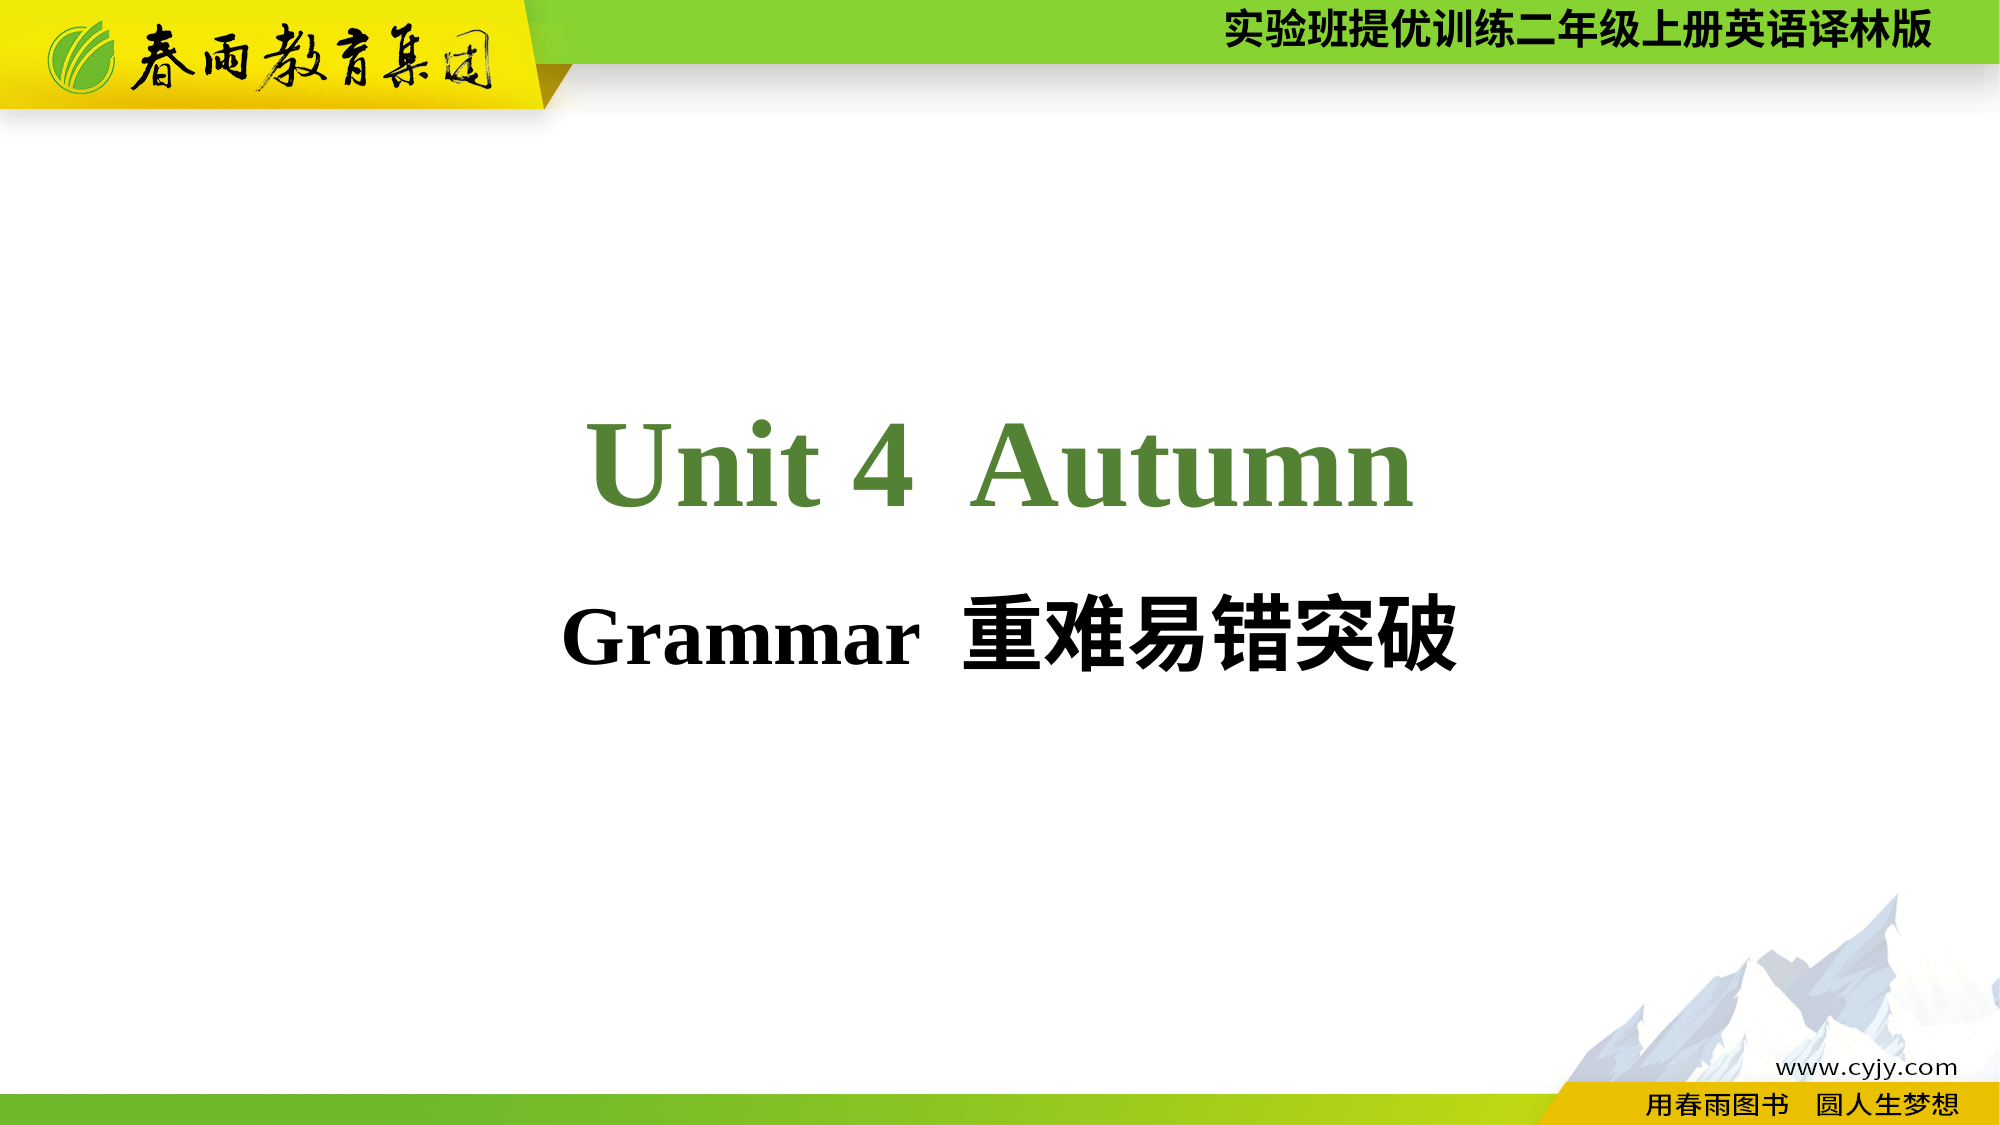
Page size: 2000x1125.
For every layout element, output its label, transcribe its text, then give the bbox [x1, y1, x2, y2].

picture [0, 0, 2000, 298]
picture [0, 689, 2000, 1125]
text_box Unit 4 Autumn Grammar 重难易错突破 [0, 298, 2000, 689]
